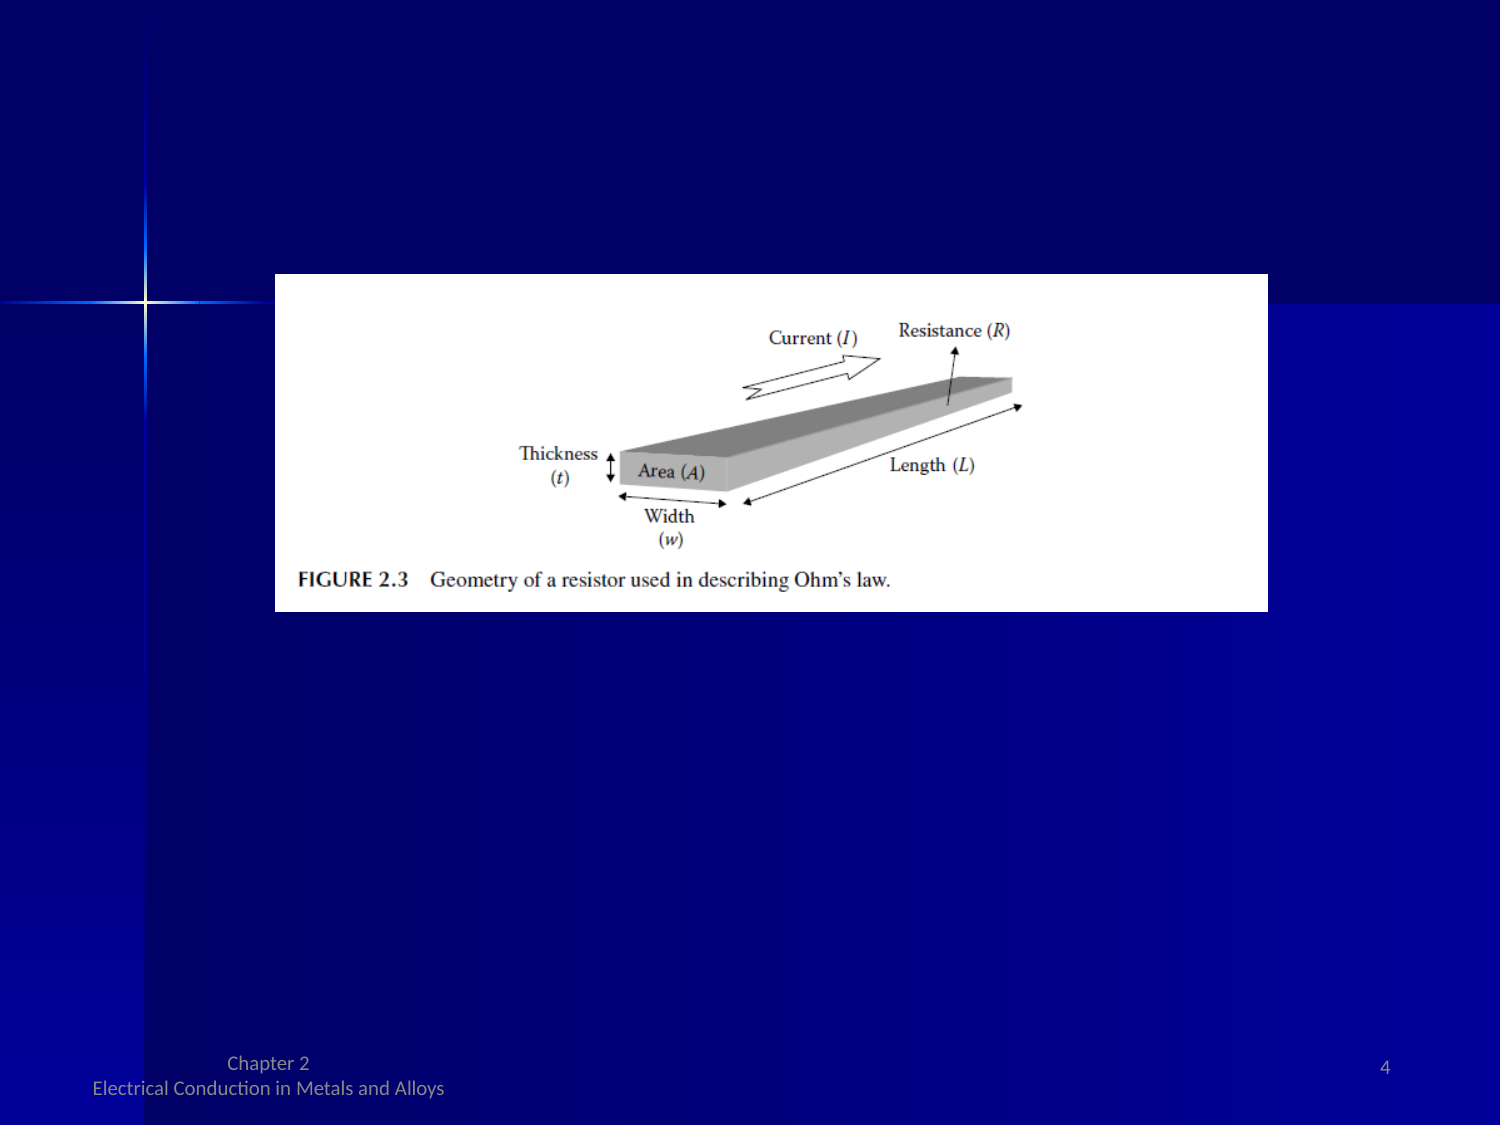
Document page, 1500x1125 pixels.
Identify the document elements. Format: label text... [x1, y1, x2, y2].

slide_number Chapter 2 Electrical Conduction in Metals and Alloys [74, 1037, 463, 1113]
picture [274, 274, 1268, 612]
